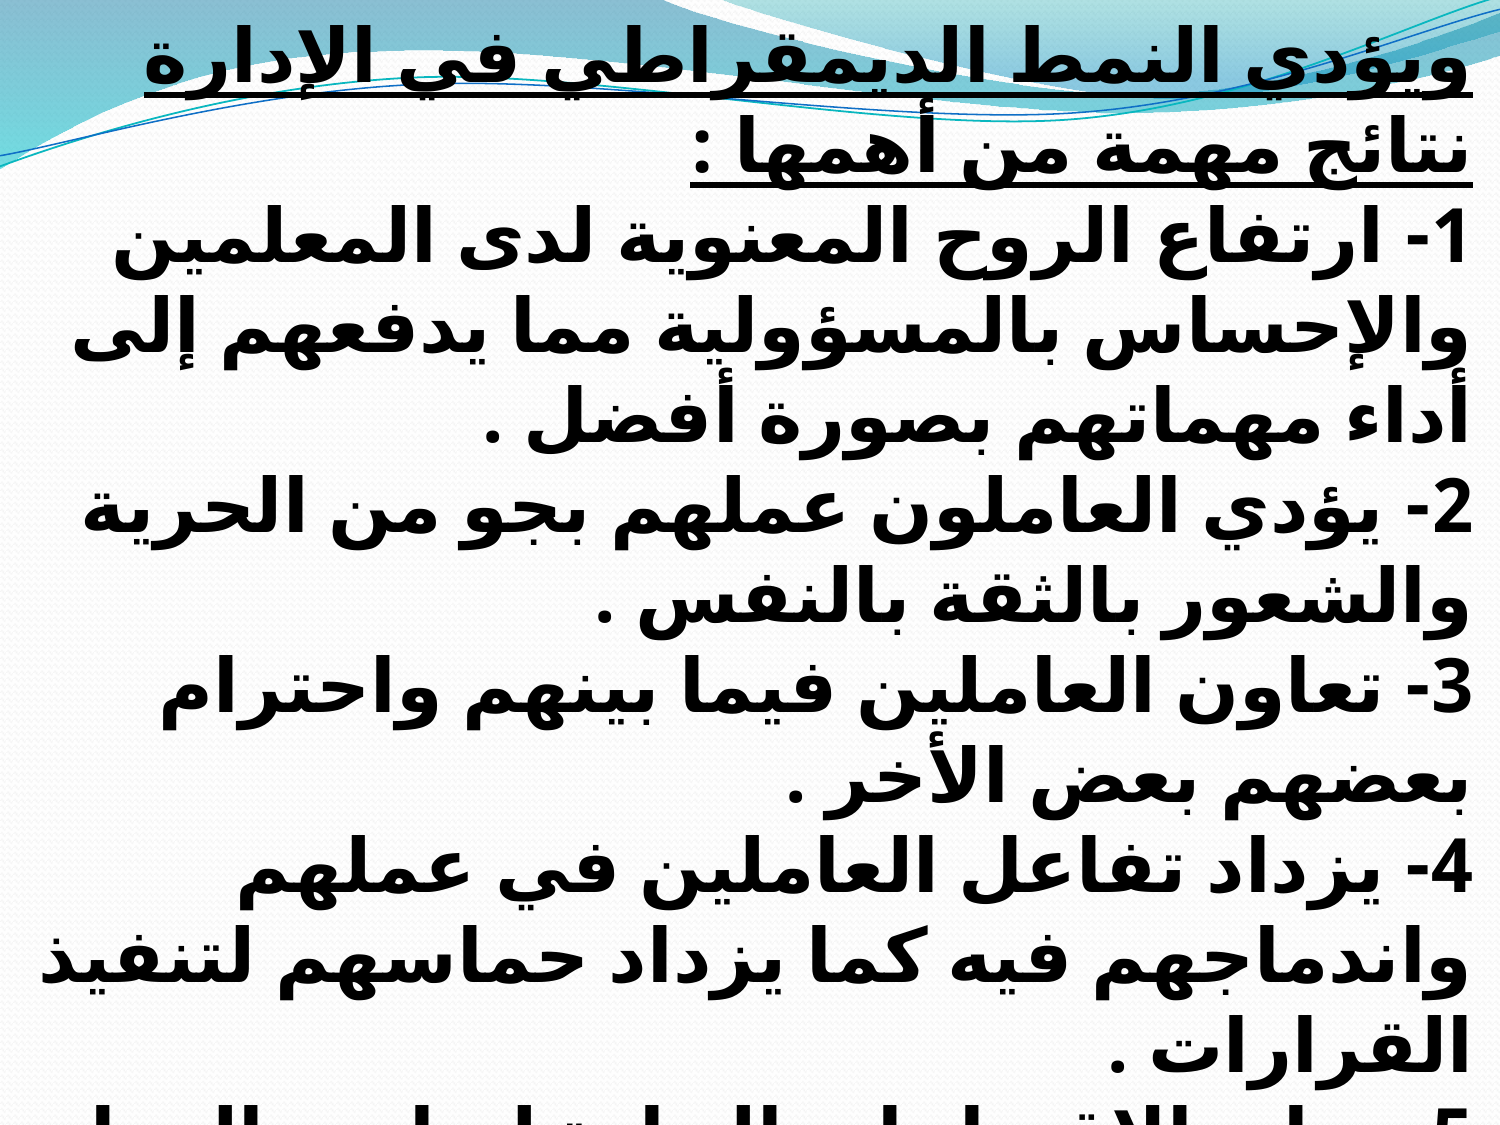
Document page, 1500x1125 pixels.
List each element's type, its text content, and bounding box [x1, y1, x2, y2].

text_box ويؤدي النمط الديمقراطي في الإدارة نتائج مهمة من أهمها : 1- ارتفاع الروح المعنوية لدى المعلمين والإحساس بالمسؤولية مما يدفعهم إلى أداء مهماتهم بصورة أفضل . 2- يؤدي العاملون عملهم بجو من الحرية والشعور بالثقة بالنفس . 3- تعاون العاملين فيما بينهم واحترام بعضهم بعض الأخر . 4- يزداد تفاعل العاملين في عملهم واندماجهم فيه كما يزداد حماسهم لتنفيذ القرارات . 5- تزايد الاقتراحات البناءة لتطوير العمل . [17, 0, 1489, 1125]
